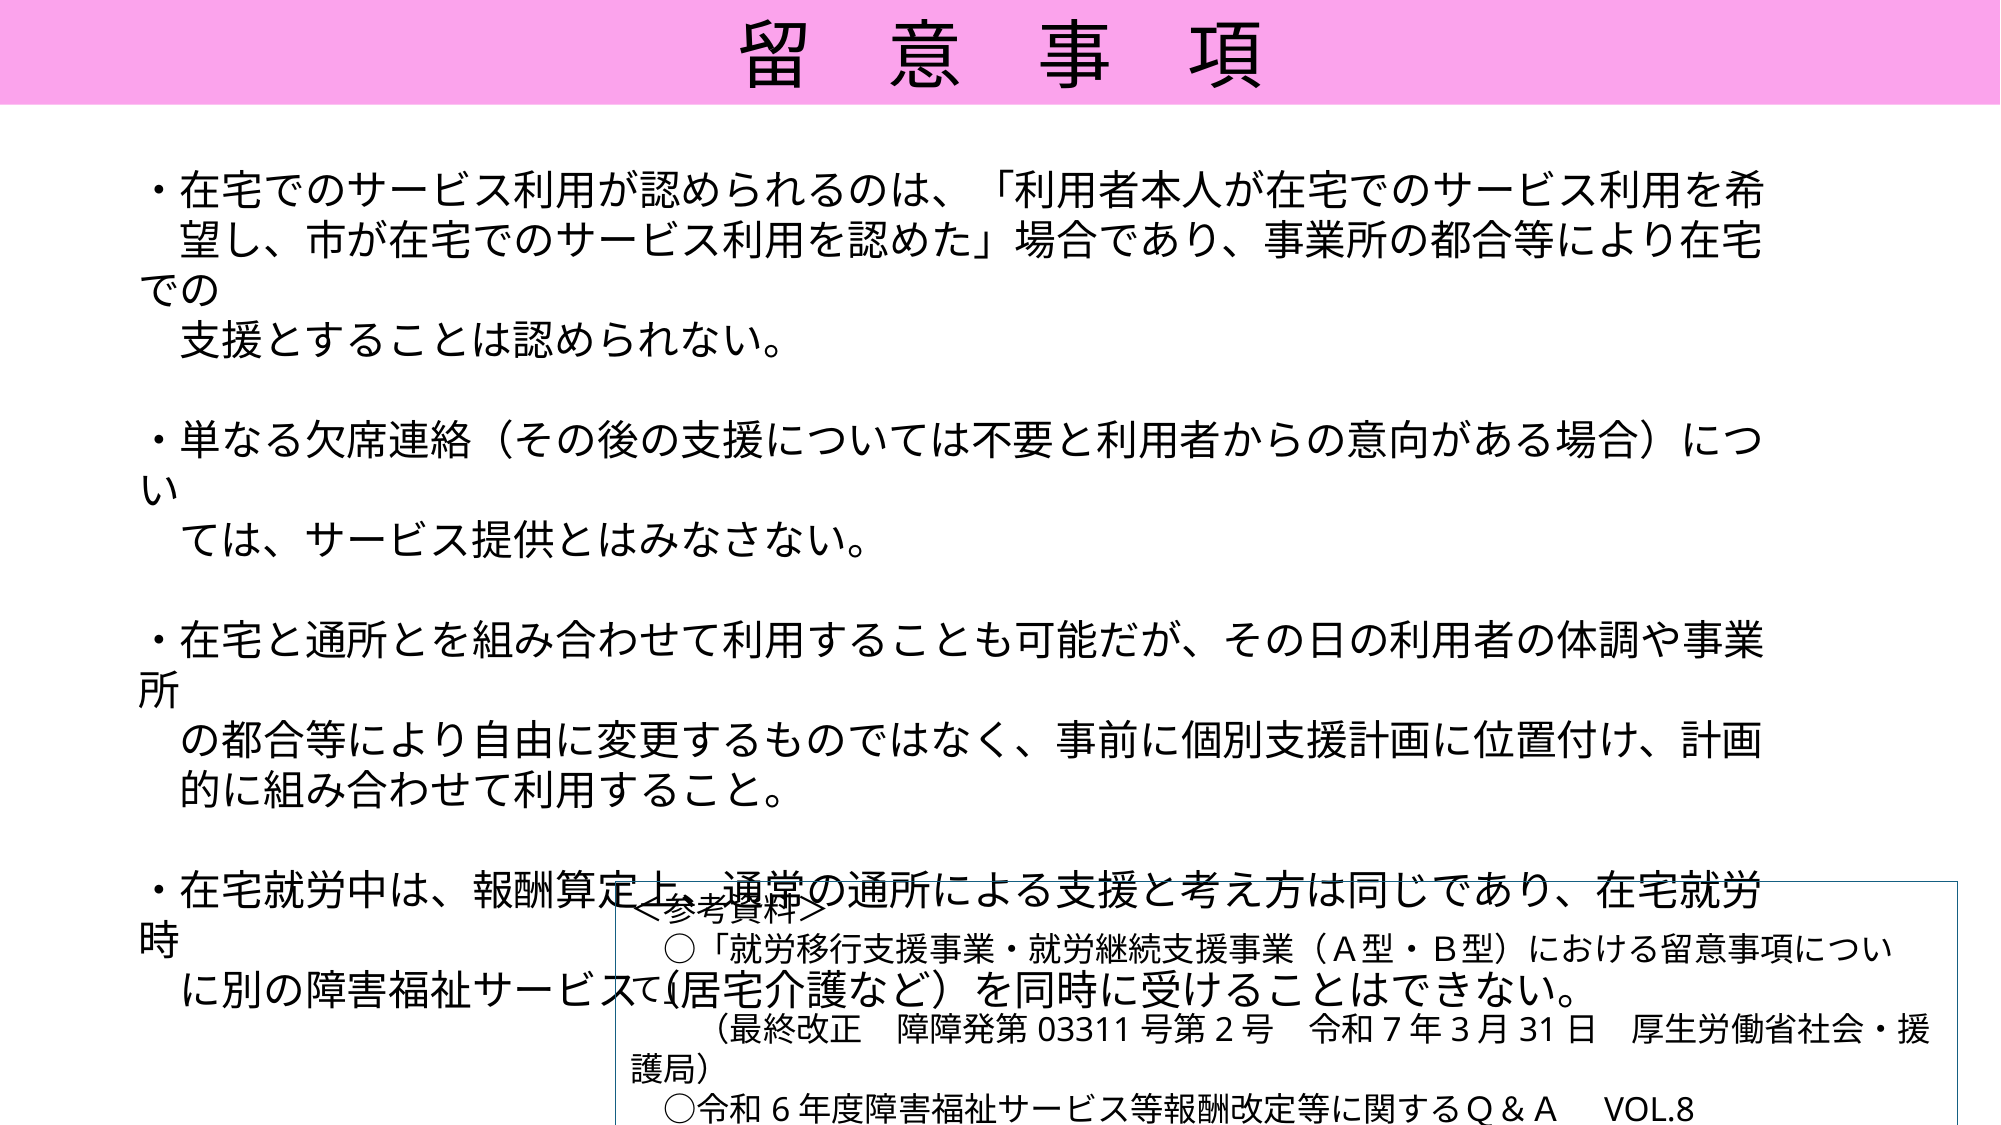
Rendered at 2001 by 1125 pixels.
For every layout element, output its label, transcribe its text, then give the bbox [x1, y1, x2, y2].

text_box 留 意 事 項 [0, 0, 2000, 105]
text_box ＜参考資料＞ ○「就労移行支援事業・就労継続支援事業（Ａ型・Ｂ型）における留意事項について」 （最終改正 障障発第03311号第2号 令和7年3月31日 厚生労働省社会・援護局） ○令和6年度障害福祉サービス等報酬改定等に関するＱ＆Ａ VOL.8 （令和7年3月31日） [615, 881, 1958, 1125]
text_box ・在宅でのサービス利用が認められるのは、「利用者本人が在宅でのサービス利用を希 望し、市が在宅でのサービス利用を認めた」場合であり、事業所の都合等により在宅での 支援とすることは認められない。 ・単なる欠席連絡（その後の支援については不要と利用者からの意向がある場合）につい ては、サービス提供とはみなさない。 ・在宅と通所とを組み合わせて利用することも可能だが、その日の利用者の体調や事業所 の都合等により自由に変更するものではなく、事前に個別支援計画に位置付け、計画 的に組み合わせて利用すること。 ・在宅就労中は、報酬算定上、通常の通所による支援と考え方は同じであり、在宅就労時 に別の障害福祉サービス（居宅介護など）を同時に受けることはできない。 [123, 156, 1786, 1022]
